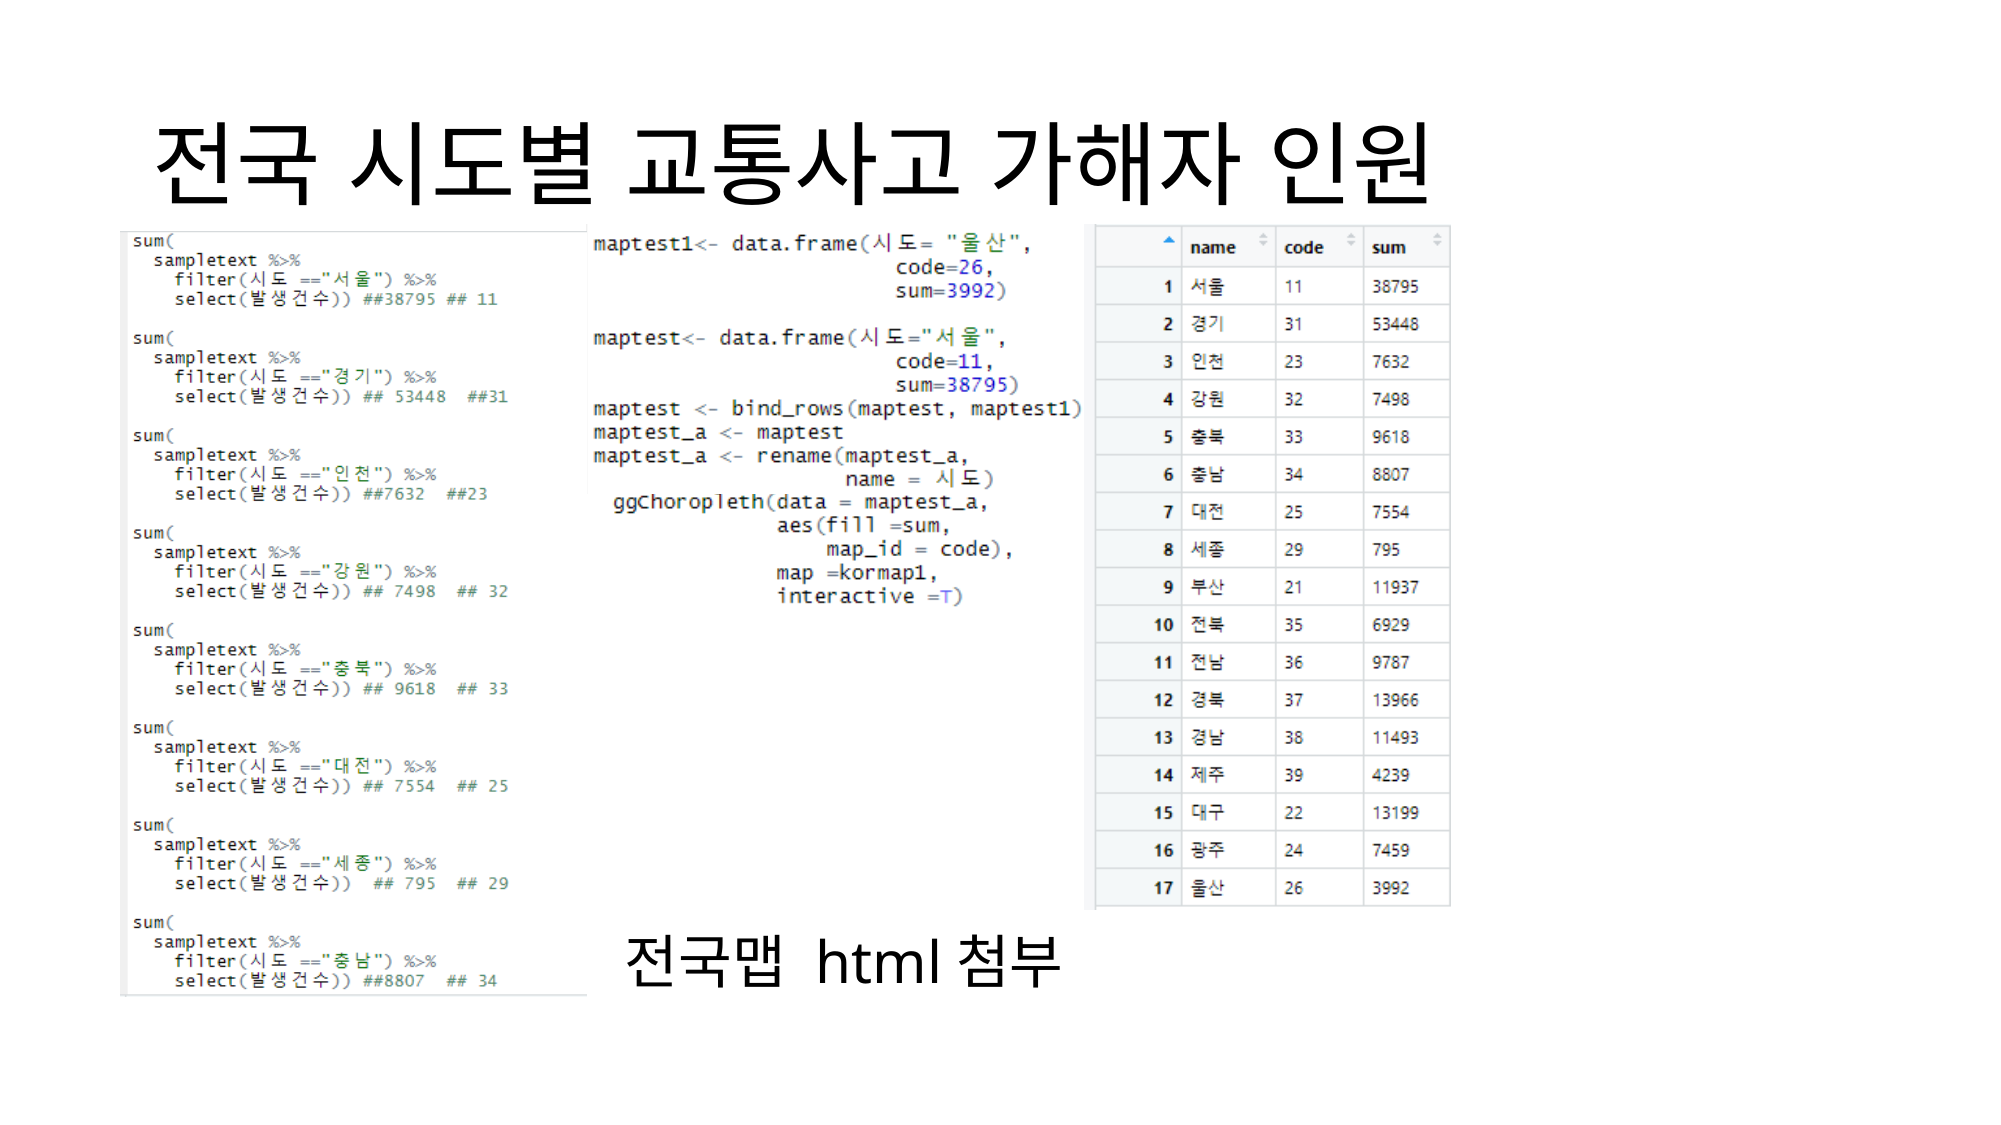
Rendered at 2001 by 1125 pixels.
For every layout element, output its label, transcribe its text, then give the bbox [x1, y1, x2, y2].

text_box 전국맵 html첨부 [610, 917, 1288, 1003]
title 전국 시도별 교통사고 가해자 인원 [137, 59, 1863, 278]
picture [120, 224, 1451, 997]
